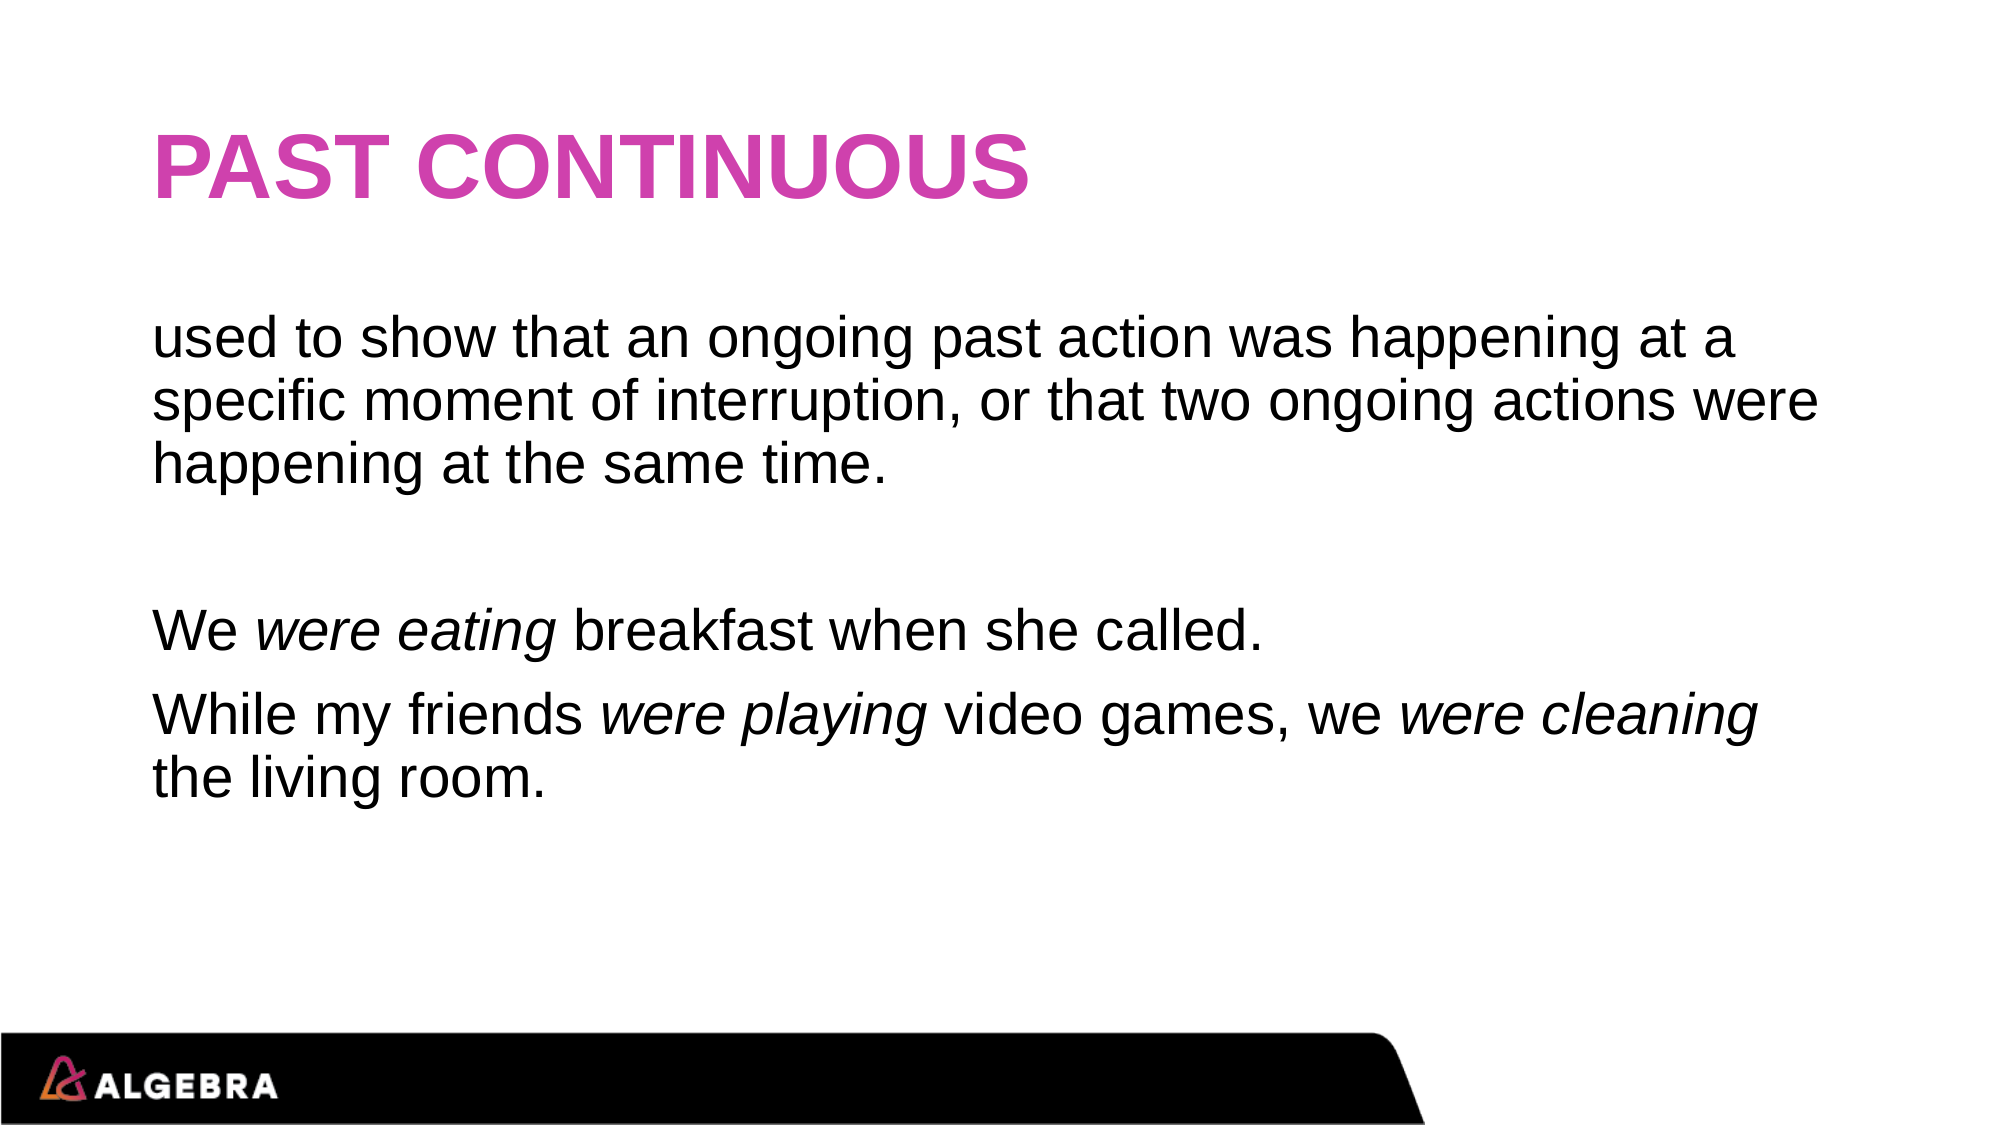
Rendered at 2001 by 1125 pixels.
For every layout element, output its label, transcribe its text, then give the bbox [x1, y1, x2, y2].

picture [0, 1032, 1425, 1125]
list used to show that an ongoing past action was happening at a specific moment of interruption, or that two ongoing actions were happening at the same time. We were eating breakfast when she called. While my friends were playing video games, we were cleaning the living room. [137, 299, 1863, 1014]
title PAST CONTINUOUS [137, 59, 1863, 278]
